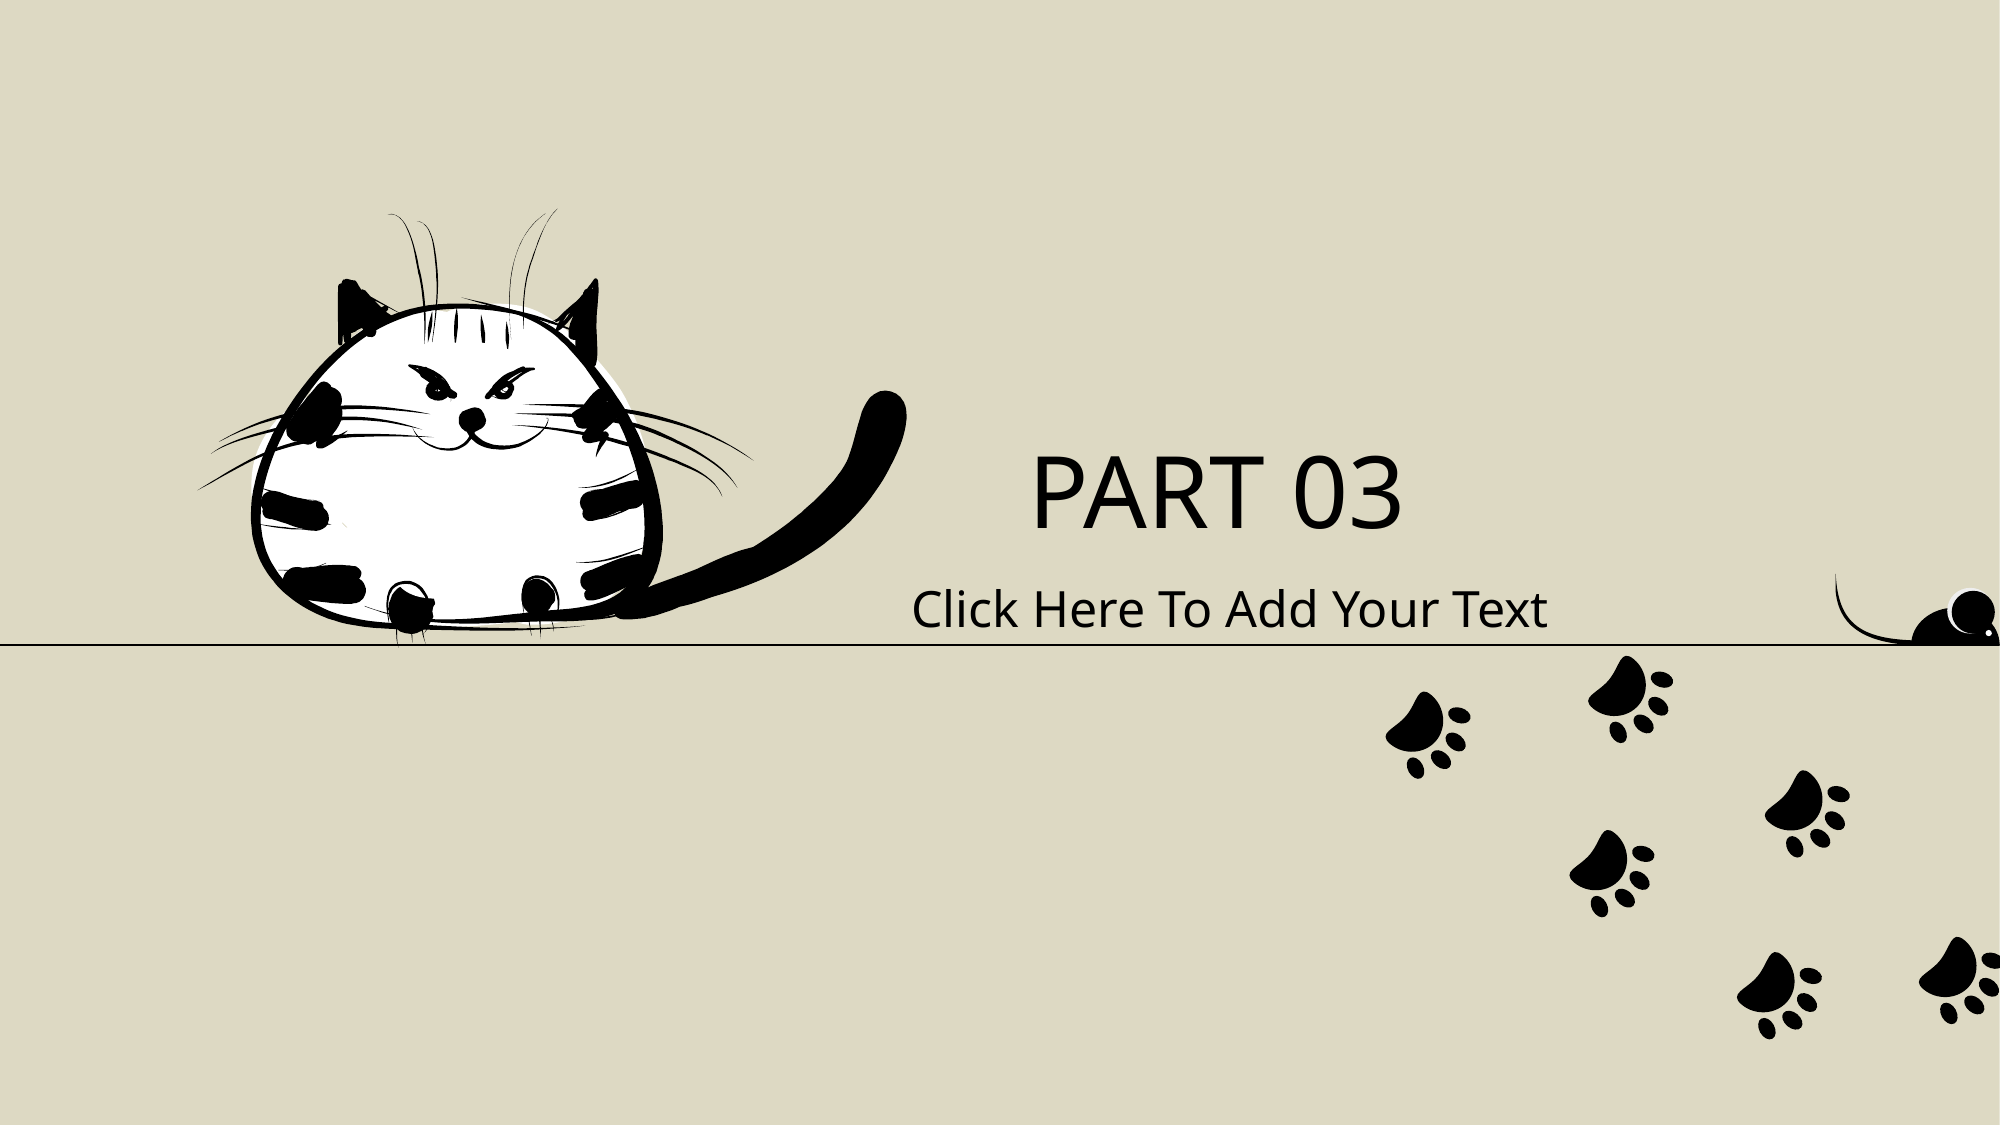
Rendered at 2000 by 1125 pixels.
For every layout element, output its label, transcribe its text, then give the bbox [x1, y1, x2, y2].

text_box PART 03 [1013, 420, 1447, 556]
picture [196, 207, 907, 648]
picture [1766, 779, 1853, 850]
picture [1835, 573, 2000, 646]
picture [1920, 945, 2000, 1017]
picture [1738, 961, 1825, 1032]
picture [1589, 664, 1676, 736]
picture [1387, 700, 1473, 771]
text_box Click Here To Add Your Text [911, 569, 1615, 644]
picture [1571, 838, 1657, 910]
